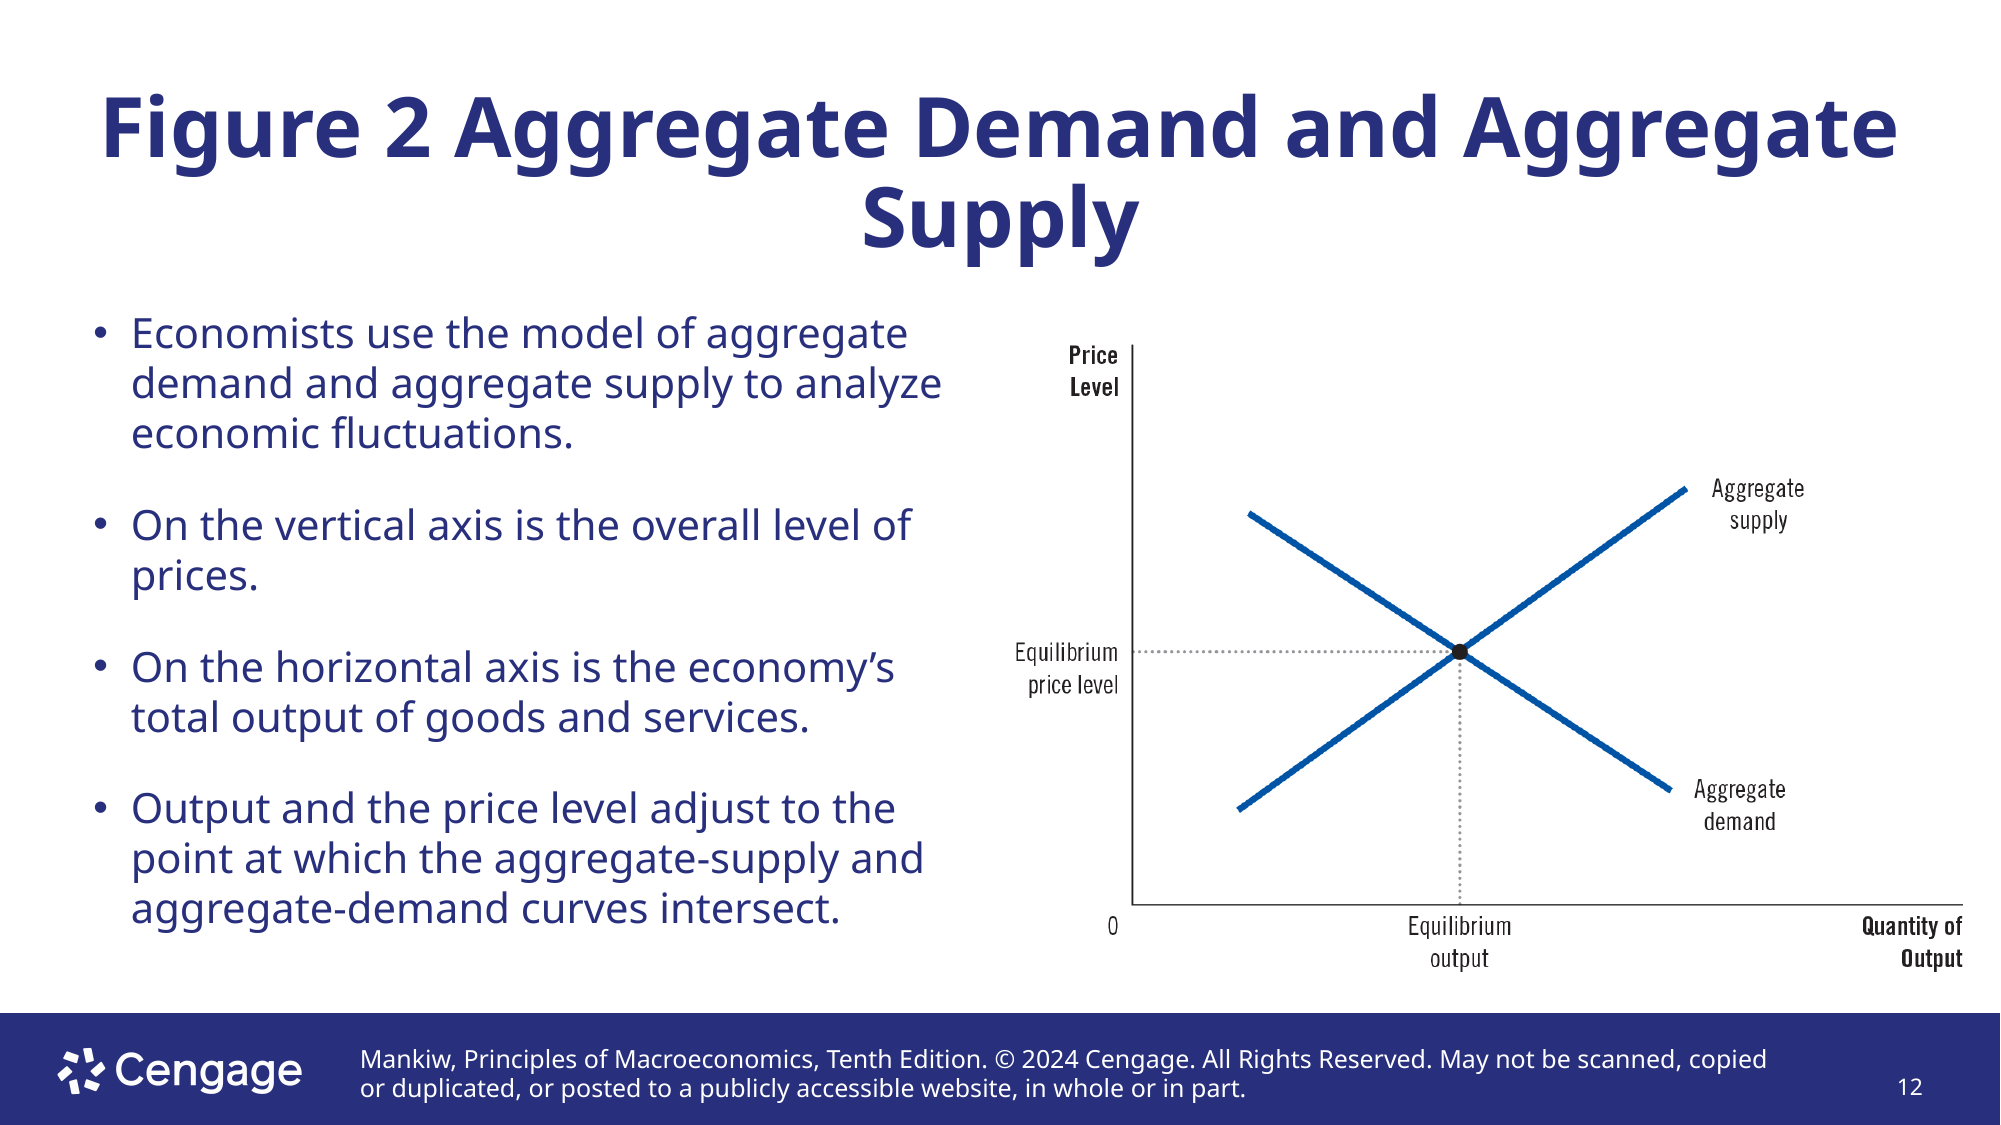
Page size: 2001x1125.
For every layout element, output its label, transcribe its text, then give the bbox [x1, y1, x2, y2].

title Figure 2 Aggregate Demand and Aggregate Supply [78, 77, 1923, 278]
picture [30, 1020, 329, 1122]
list Economists use the model of aggregate demand and aggregate supply to analyze economic fluctuations. On the vertical axis is the overall level of prices. On the horizontal axis is the economy’s total output of goods and services. Output and the price level adjust to the point at which the aggregate-supply and aggregate-demand curves intersect. [78, 299, 966, 1014]
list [1014, 342, 1963, 973]
